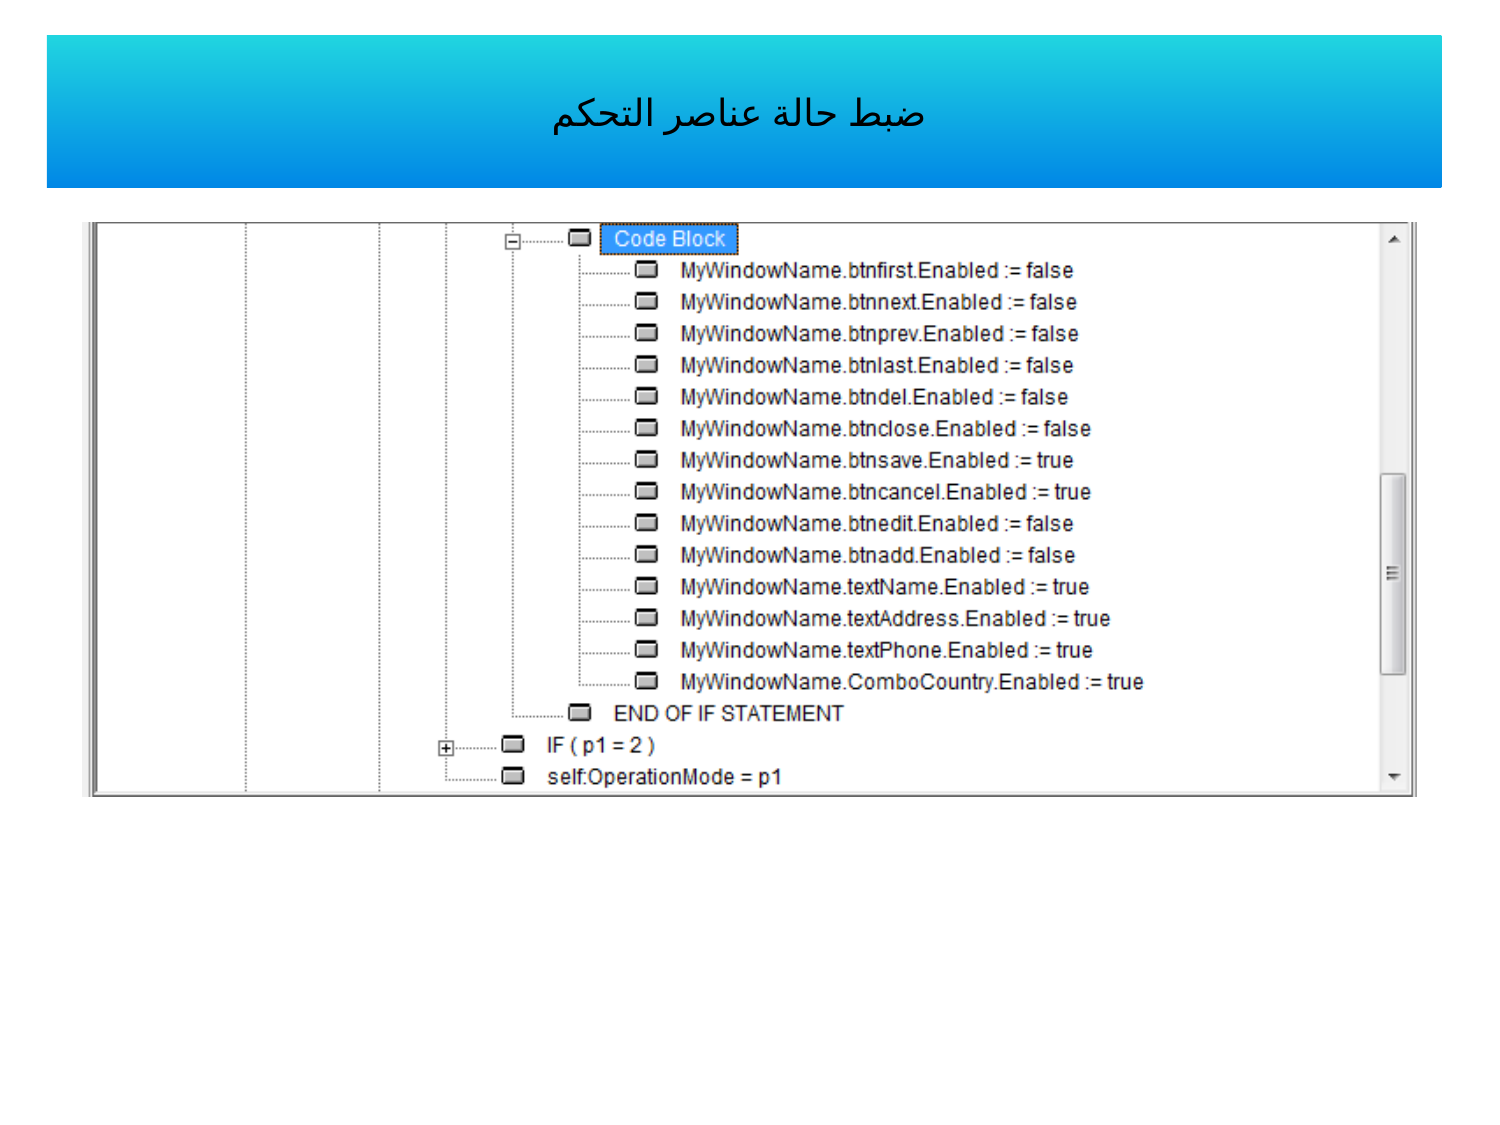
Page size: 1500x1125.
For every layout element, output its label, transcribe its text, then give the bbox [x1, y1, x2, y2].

title ضبط حالة عناصر التحكم [46, 35, 1442, 188]
picture [81, 222, 1417, 798]
